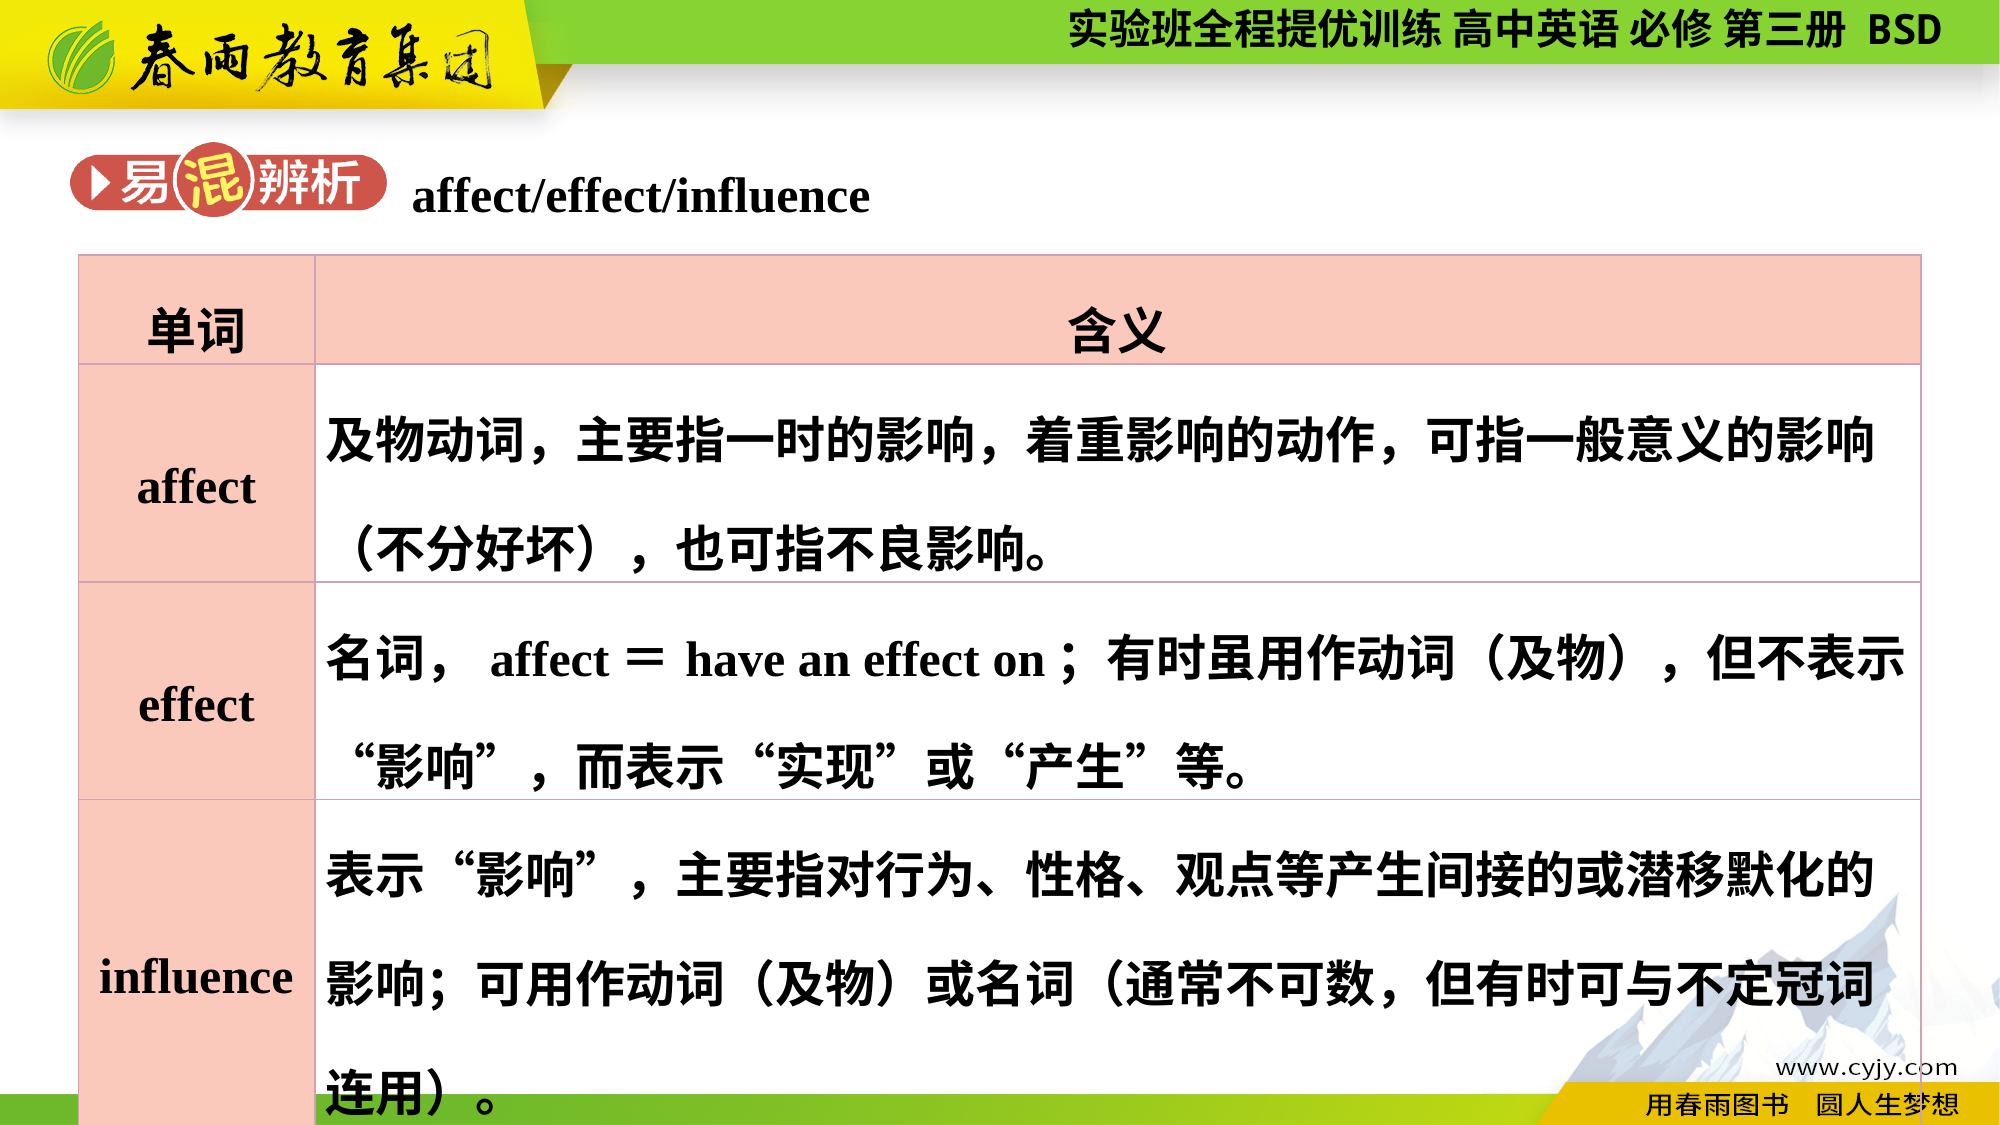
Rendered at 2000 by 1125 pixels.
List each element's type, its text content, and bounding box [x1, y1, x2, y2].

table_cell influence [79, 800, 314, 1125]
table_cell 及物动词，主要指一时的影响，着重影响的动作，可指一般意义的影响（不分好坏），也可指不良影响。 [316, 365, 1920, 581]
table_header 单词 [79, 256, 314, 363]
list affect/effect/influence [59, 125, 1944, 221]
table_cell affect [79, 365, 314, 581]
table_cell 表示“影响”，主要指对行为、性格、观点等产生间接的或潜移默化的影响；可用作动词（及物）或名词（通常不可数，但有时可与不定冠词连用）。 [316, 800, 1920, 1125]
table_cell effect [79, 583, 314, 799]
picture [0, 0, 2000, 1125]
table_header 含义 [316, 256, 1920, 363]
table_cell 名词，affect＝have an effect on；有时虽用作动词（及物），但不表示“影响”，而表示“实现”或“产生”等。 [316, 583, 1920, 799]
